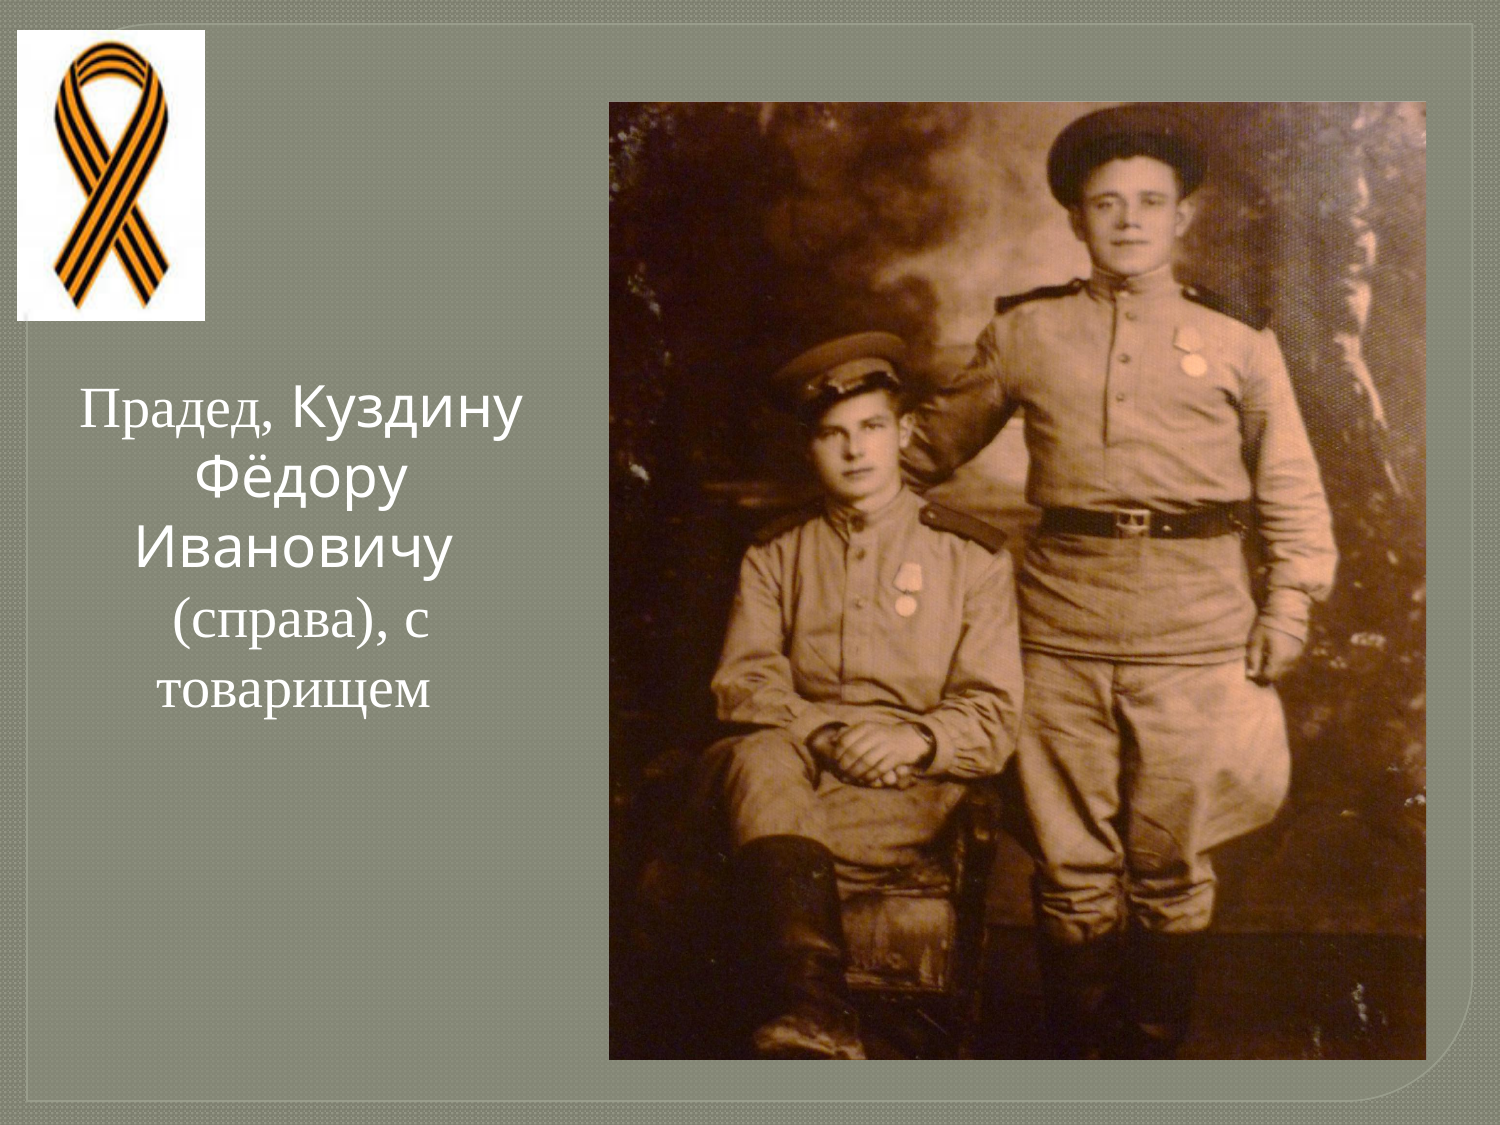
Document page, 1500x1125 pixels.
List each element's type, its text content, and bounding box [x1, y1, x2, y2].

picture [17, 30, 205, 321]
picture [537, 102, 1497, 1060]
text_box Прадед, Куздину Фёдору Ивановичу (справа), с товарищем [41, 361, 531, 727]
